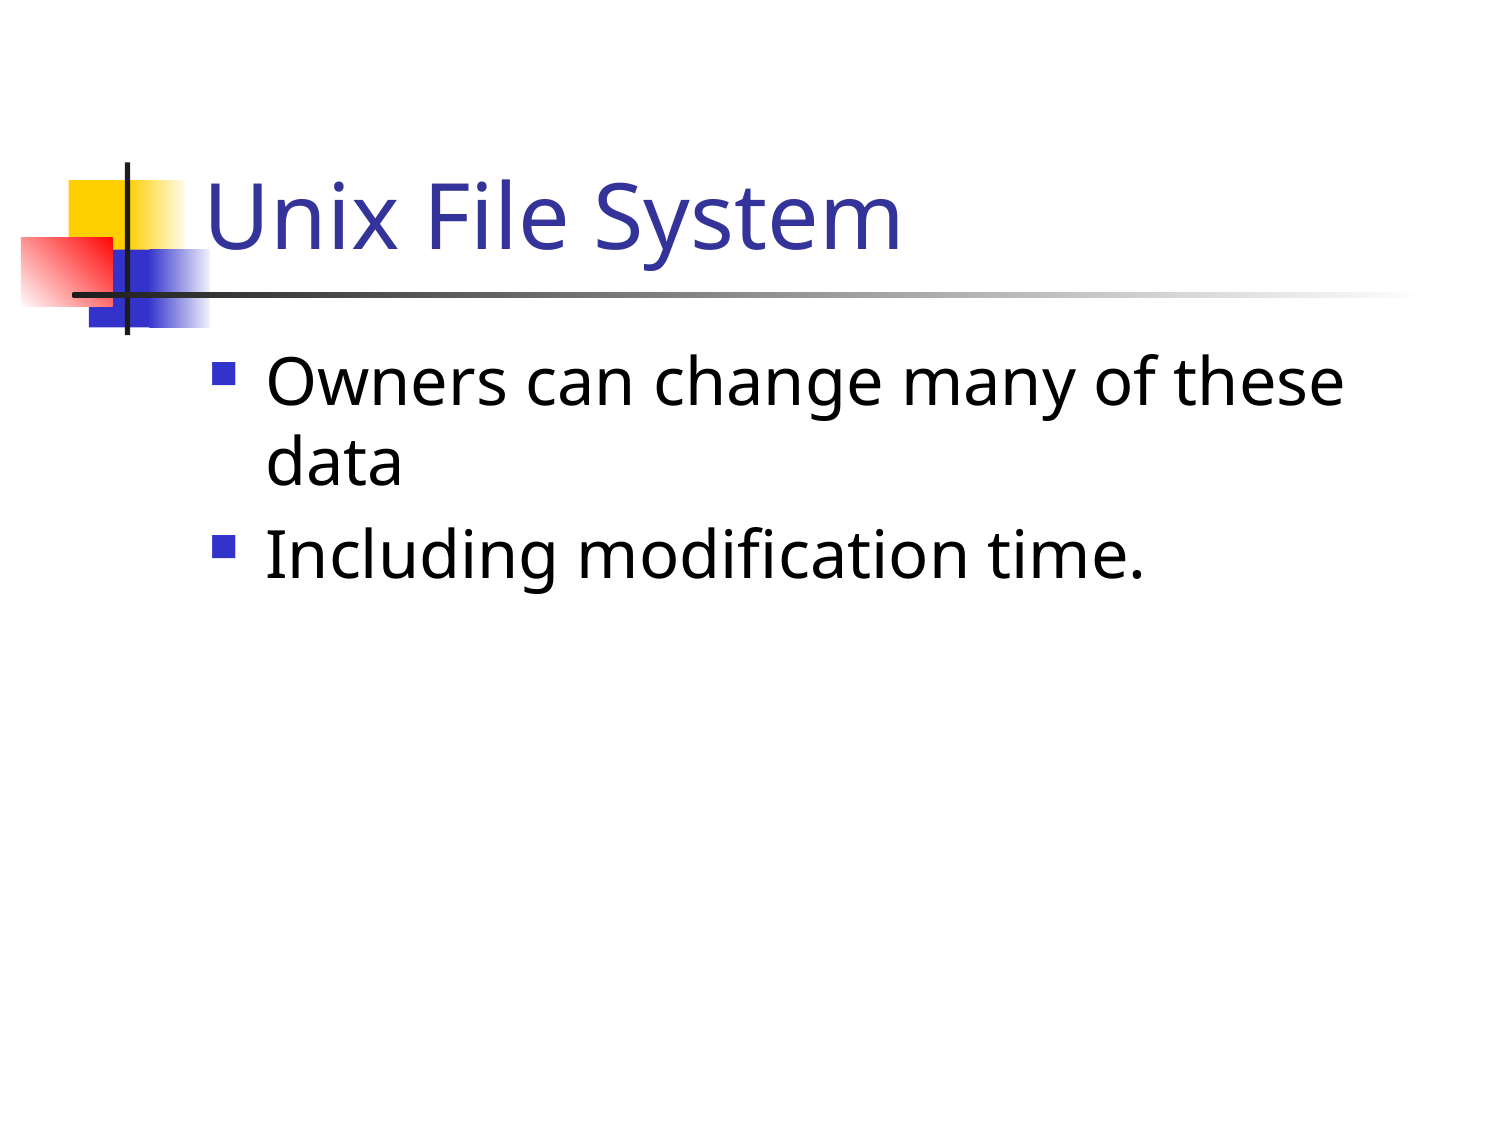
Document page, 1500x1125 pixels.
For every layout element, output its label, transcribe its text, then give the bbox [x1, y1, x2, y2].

list Owners can change many of these data Including modification time. [193, 330, 1470, 1007]
title Unix File System [188, 34, 1468, 276]
